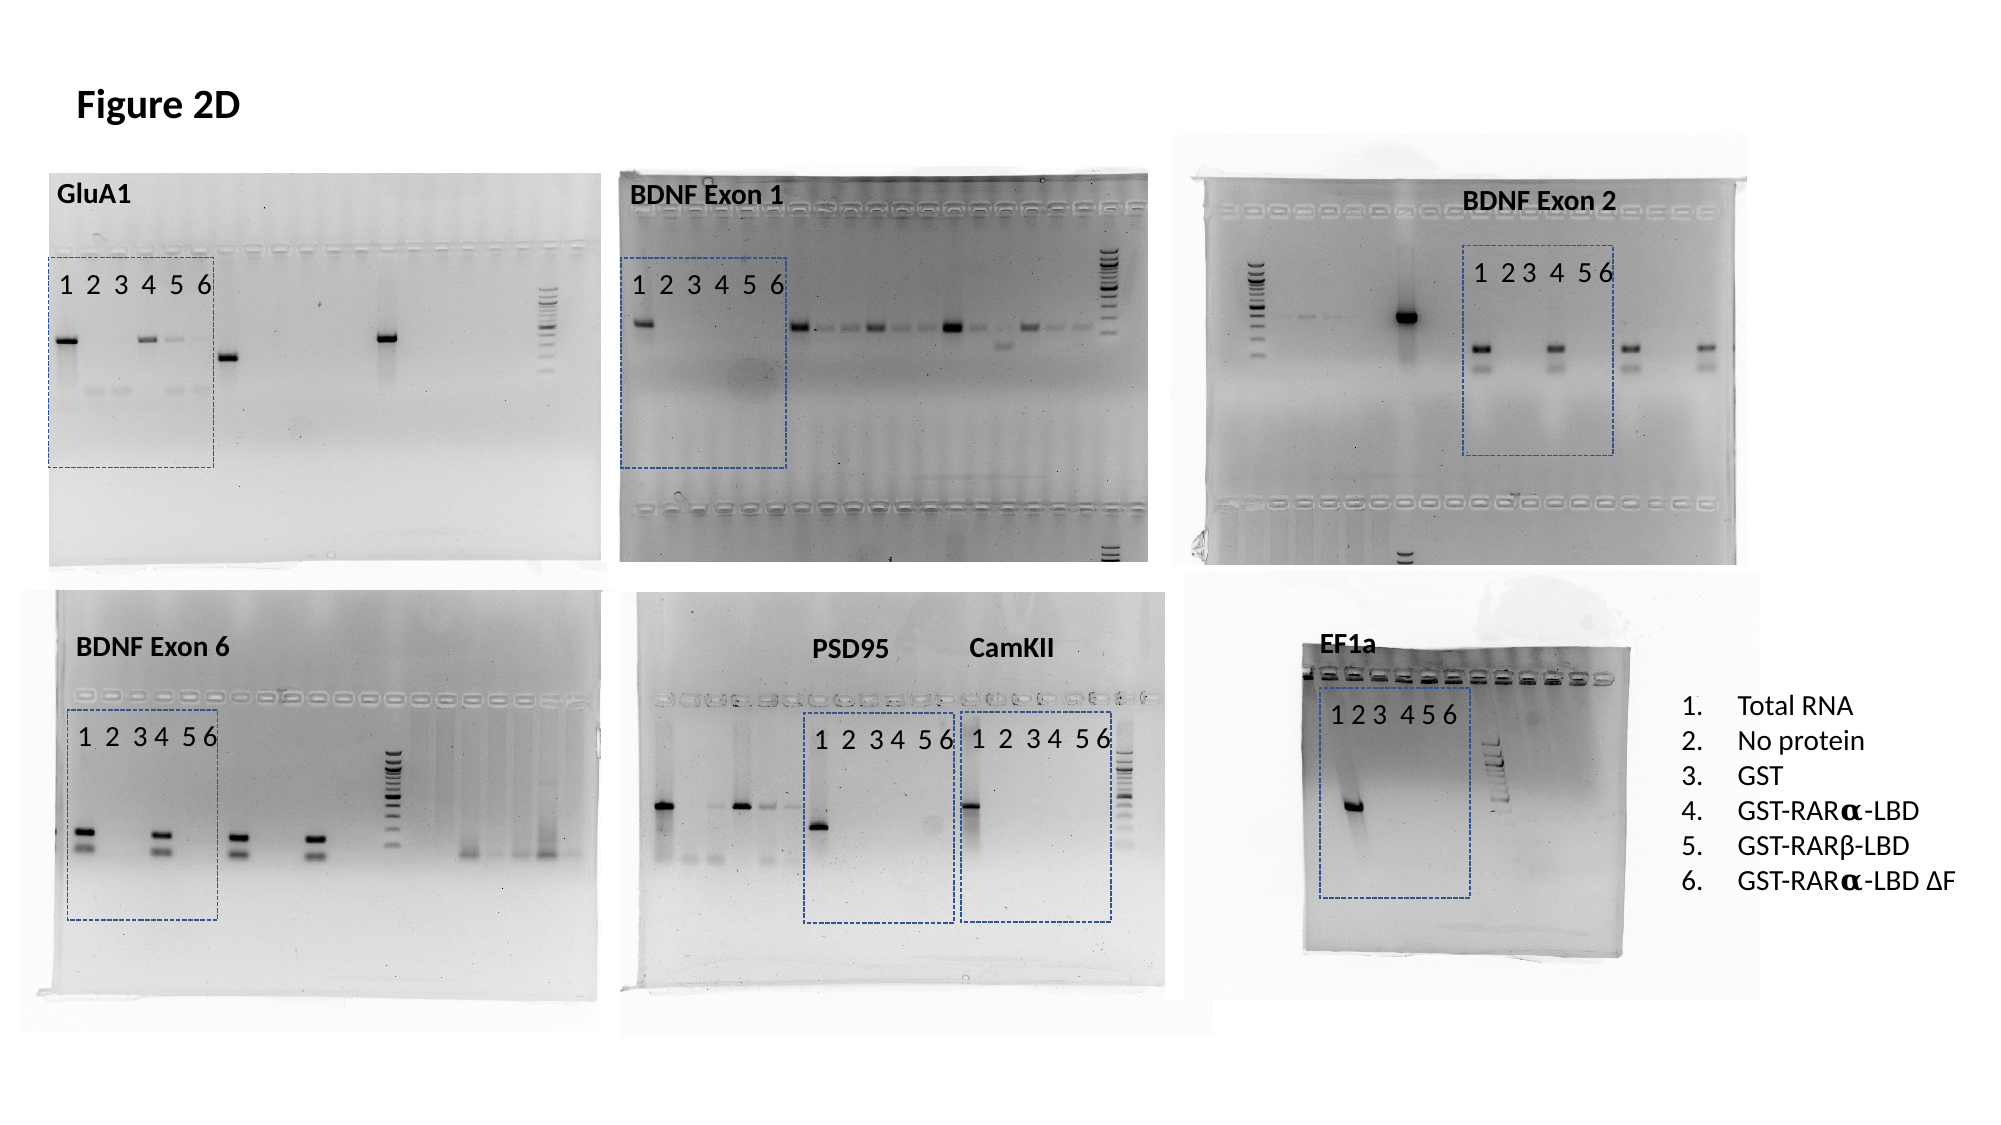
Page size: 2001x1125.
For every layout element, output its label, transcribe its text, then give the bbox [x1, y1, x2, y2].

text_box GluA1 [42, 166, 233, 173]
text_box Total RNA No protein GST GST-RAR𝛂-LBD GST-RARβ-LBD GST-RAR𝛂-LBD ΔF [1779, 679, 1985, 904]
text_box Figure 2D [61, 69, 664, 134]
picture [2, 134, 1779, 1036]
